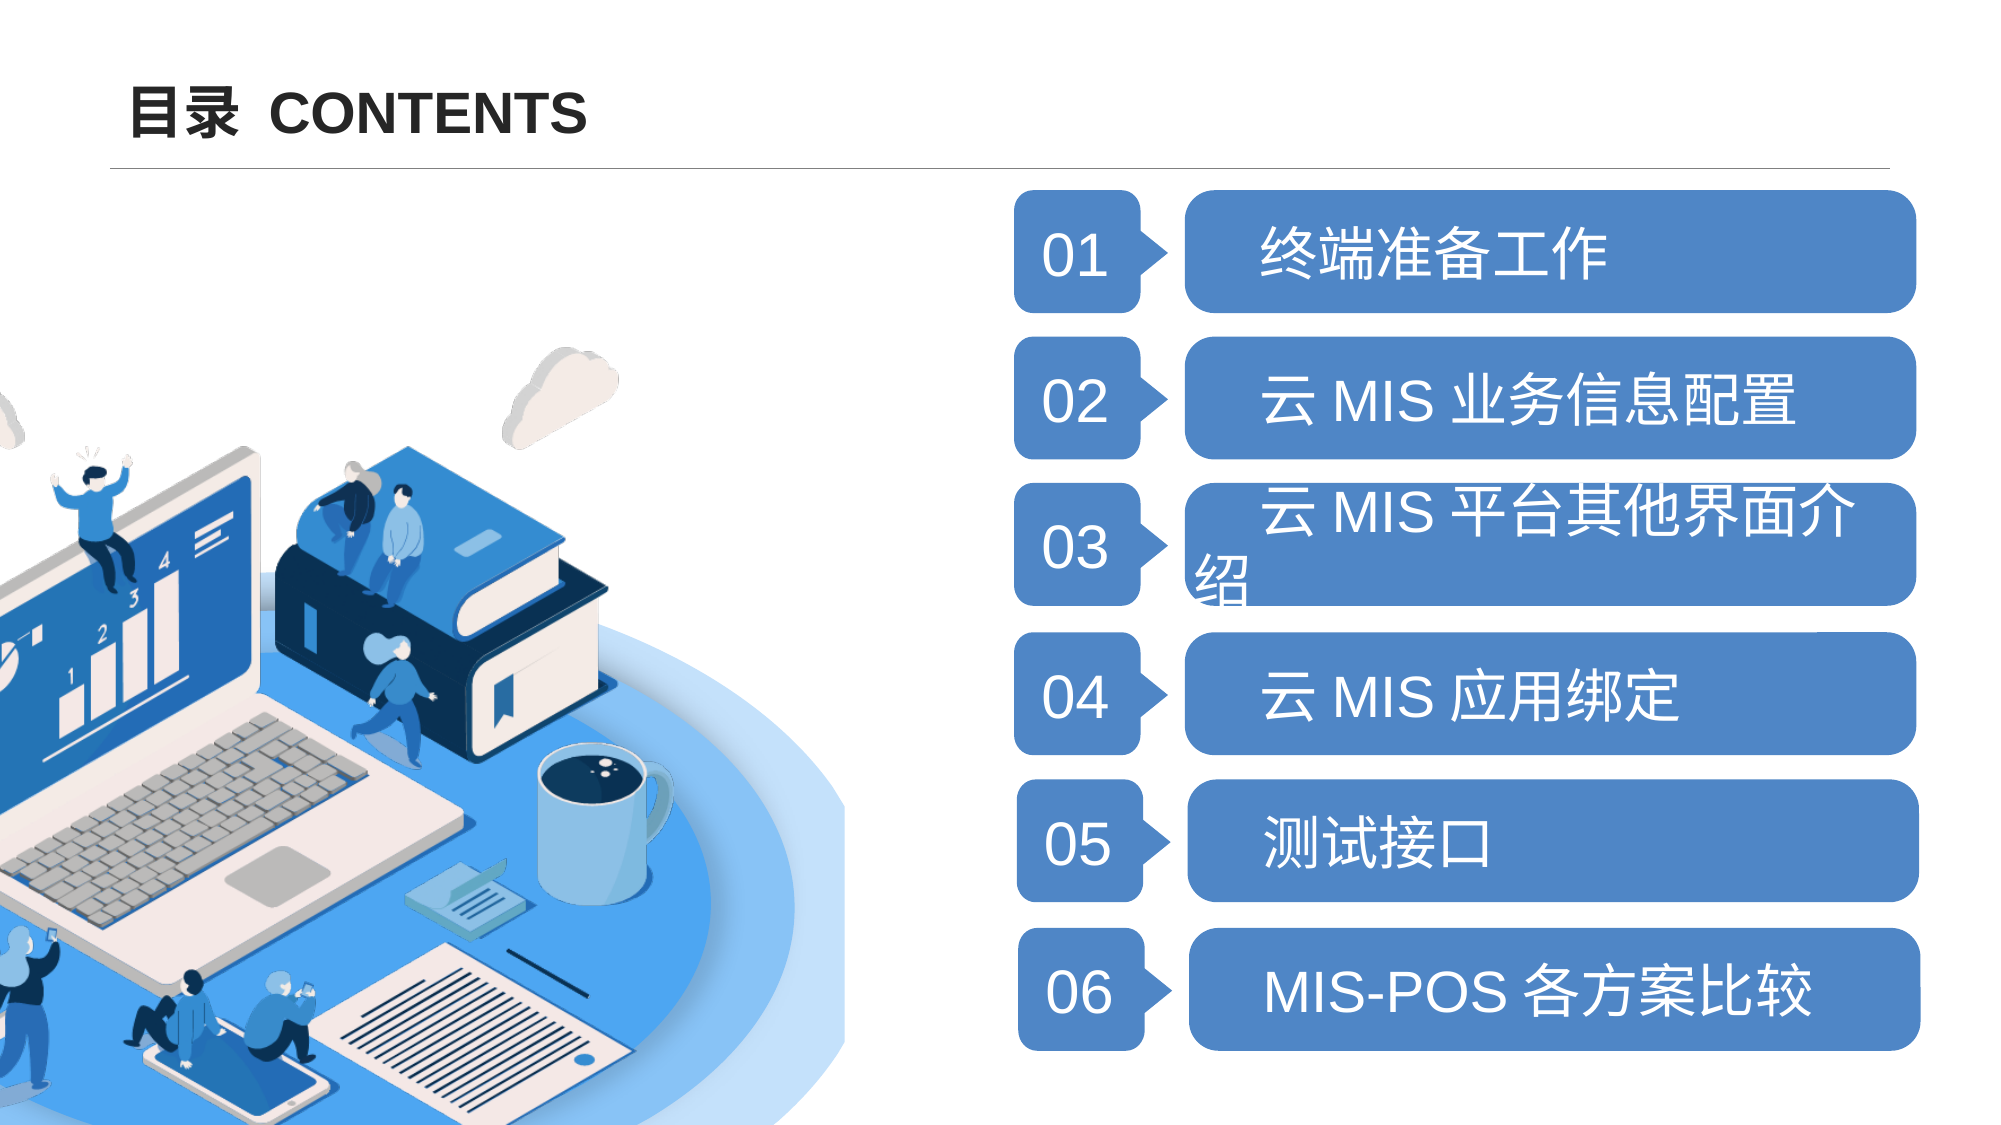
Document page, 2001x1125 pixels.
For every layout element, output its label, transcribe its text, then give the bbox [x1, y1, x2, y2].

text_box MIS-POS各方案比较 [1189, 927, 1921, 1051]
text_box [274, 166, 305, 228]
text_box 终端准备工作 [1184, 190, 1917, 314]
text_box 云MIS应用绑定 [1184, 632, 1917, 756]
title 目录 CONTENTS [109, 0, 1890, 155]
text_box 测试接口 [1187, 779, 1920, 903]
text_box 05 [1016, 779, 1171, 903]
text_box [0, 346, 845, 1125]
text_box 01 [1014, 190, 1168, 314]
text_box 云MIS业务信息配置 [1184, 336, 1917, 460]
text_box 02 [1014, 336, 1168, 460]
text_box 04 [1014, 632, 1168, 756]
text_box 06 [1018, 927, 1173, 1051]
text_box 03 [1014, 482, 1168, 606]
text_box 云MIS平台其他界面介绍 [1184, 482, 1917, 606]
